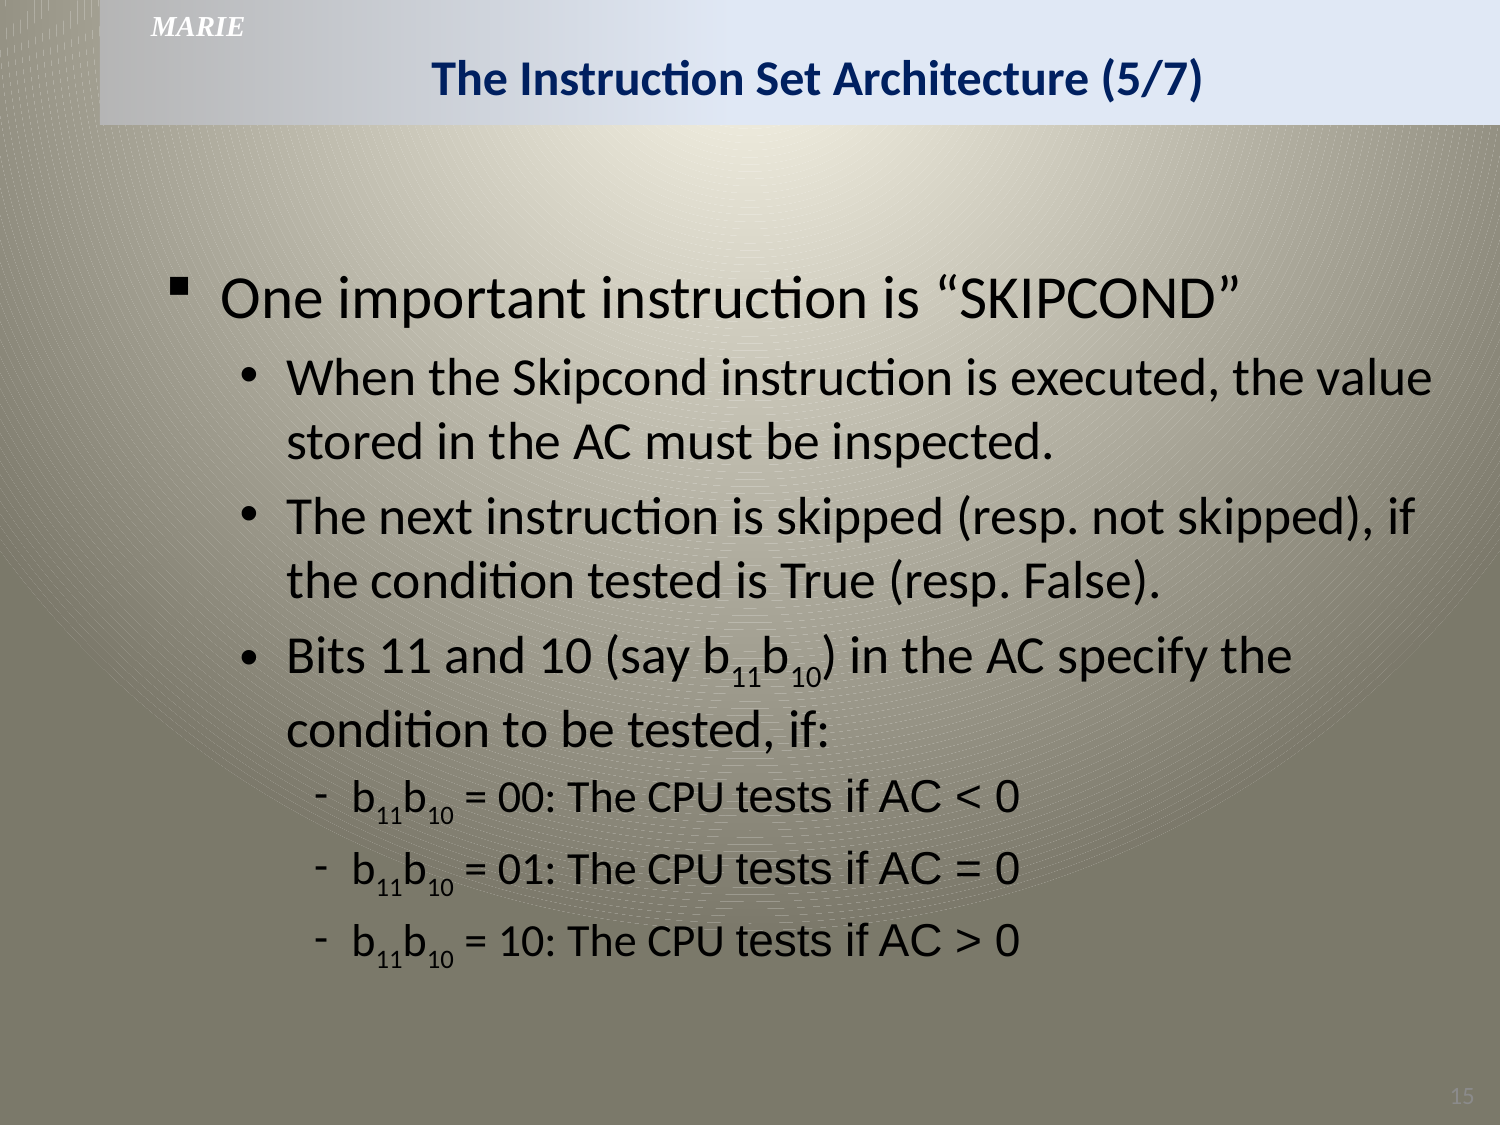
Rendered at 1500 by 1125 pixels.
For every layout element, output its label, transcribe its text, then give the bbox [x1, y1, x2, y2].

list One important instruction is “SKIPCOND” When the Skipcond instruction is executed, the value stored in the AC must be inspected. The next instruction is skipped (resp. not skipped), if the condition tested is True (resp. False). Bits 11 and 10 (say b11b10) in the AC specify the condition to be tested, if: b11b10 = 00: The CPU tests if AC < 0 b11b10 = 01: The CPU tests if AC = 0 b11b10 = 10: The CPU tests if AC > 0 [150, 249, 1488, 993]
list MARIE [135, 0, 625, 50]
title The Instruction Set Architecture (5/7) [135, 37, 1500, 113]
